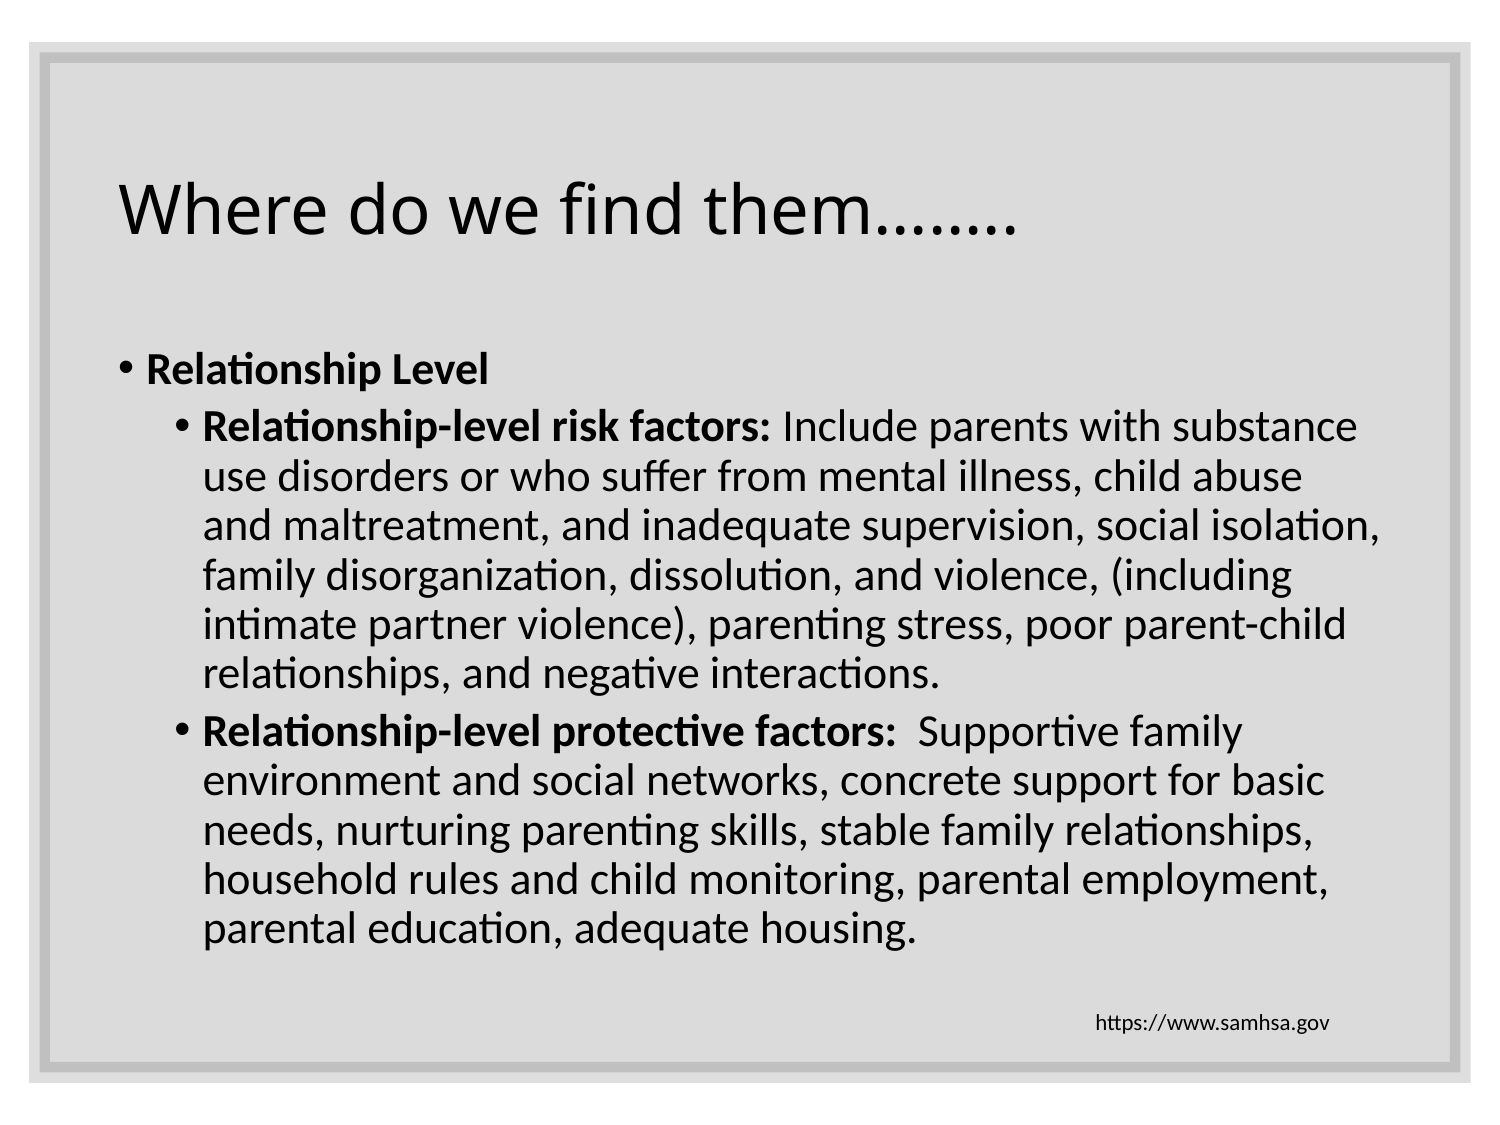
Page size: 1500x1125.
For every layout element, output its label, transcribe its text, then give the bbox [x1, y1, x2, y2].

text_box https://www.samhsa.gov [1080, 999, 1462, 1043]
title Where do we find them…….. [103, 103, 1397, 322]
list Relationship Level Relationship-level risk factors: Include parents with substance use disorders or who suffer from mental illness, child abuse and maltreatment, and inadequate supervision, social isolation, family disorganization, dissolution, and violence, (including intimate partner violence), parenting stress, poor parent-child relationships, and negative interactions. Relationship-level protective factors: Supportive family environment and social networks, concrete support for basic needs, nurturing parenting skills, stable family relationships, household rules and child monitoring, parental employment, parental education, adequate housing. [103, 337, 1397, 973]
text_box [38, 51, 1461, 1073]
